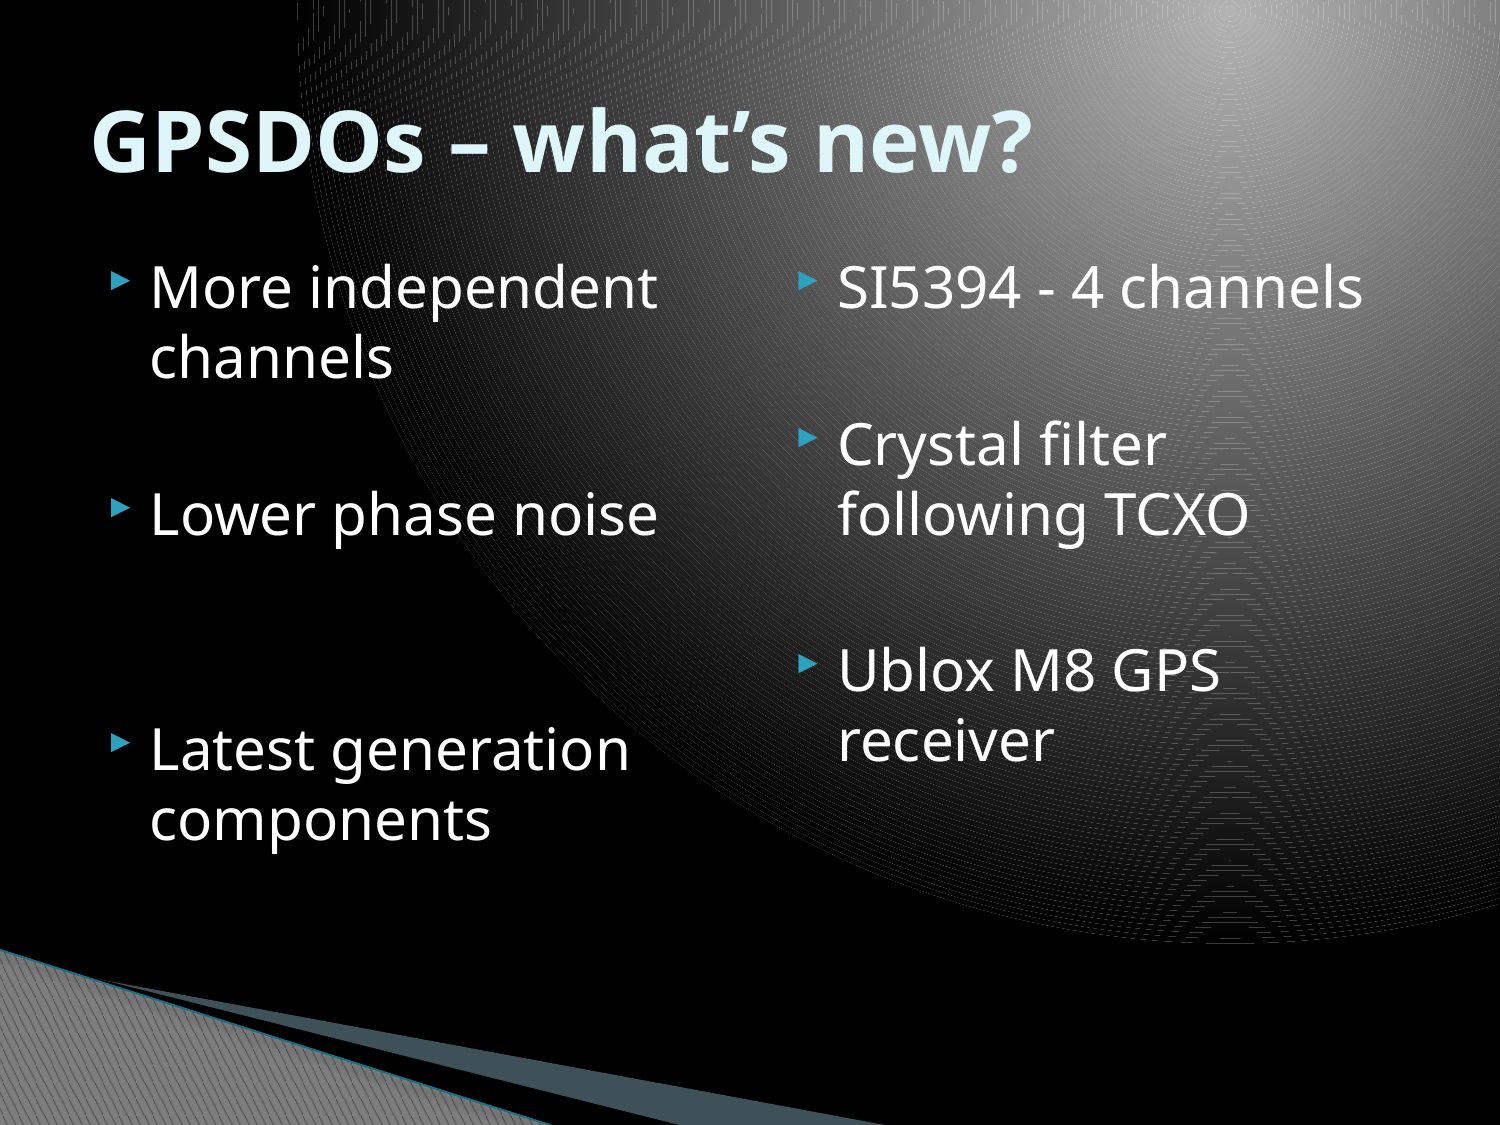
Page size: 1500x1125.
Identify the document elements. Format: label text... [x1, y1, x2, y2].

list More independent channels Lower phase noise Latest generation components [75, 243, 738, 986]
list SI5394 - 4 channels Crystal filter following TCXO Ublox M8 GPS receiver [762, 243, 1425, 986]
picture [0, 952, 543, 1125]
title GPSDOs – what’s new? [75, 45, 1425, 233]
